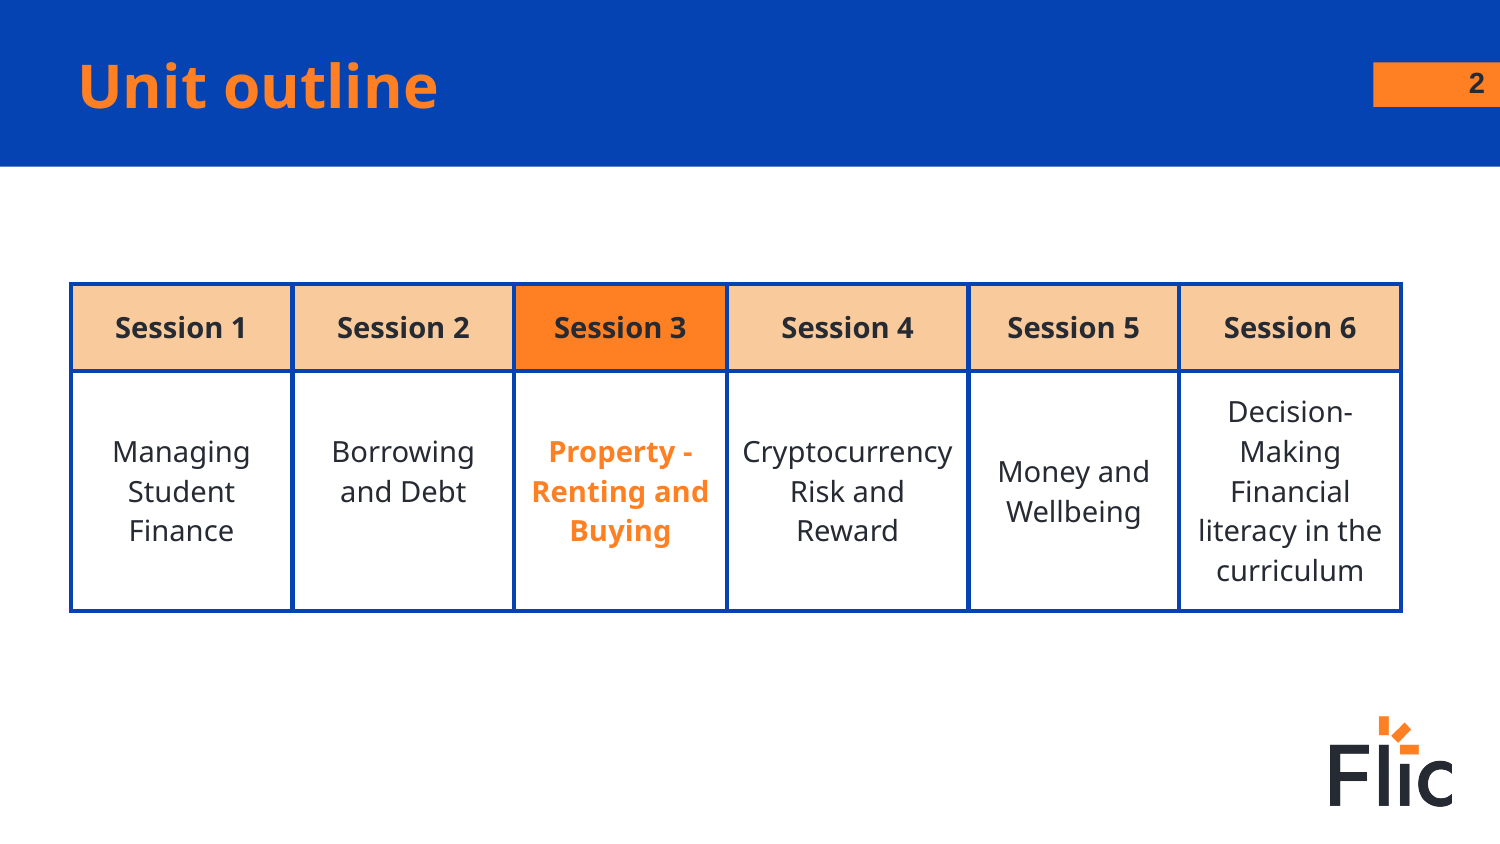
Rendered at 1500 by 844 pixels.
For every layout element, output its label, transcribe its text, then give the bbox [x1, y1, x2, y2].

table_header Session 6 [1181, 286, 1399, 369]
table_cell Money and Wellbeing [971, 373, 1177, 609]
table_cell Cryptocurrency Risk and Reward [729, 373, 966, 609]
table_cell Property - Renting and Buying [516, 373, 725, 609]
table_header Session 1 [73, 286, 290, 369]
table_cell Decision- Making Financial literacy in the curriculum [1181, 373, 1399, 609]
table_header Session 2 [295, 286, 512, 369]
table_cell Borrowing and Debt [295, 373, 512, 609]
slide_number ‹#› [1410, 49, 1500, 115]
title Unit outline [62, 41, 1331, 127]
table_cell Managing Student Finance [73, 373, 290, 609]
table_header Session 3 [516, 286, 725, 369]
table_header Session 4 [729, 286, 966, 369]
picture [1330, 716, 1452, 807]
table_header Session 5 [971, 286, 1177, 369]
